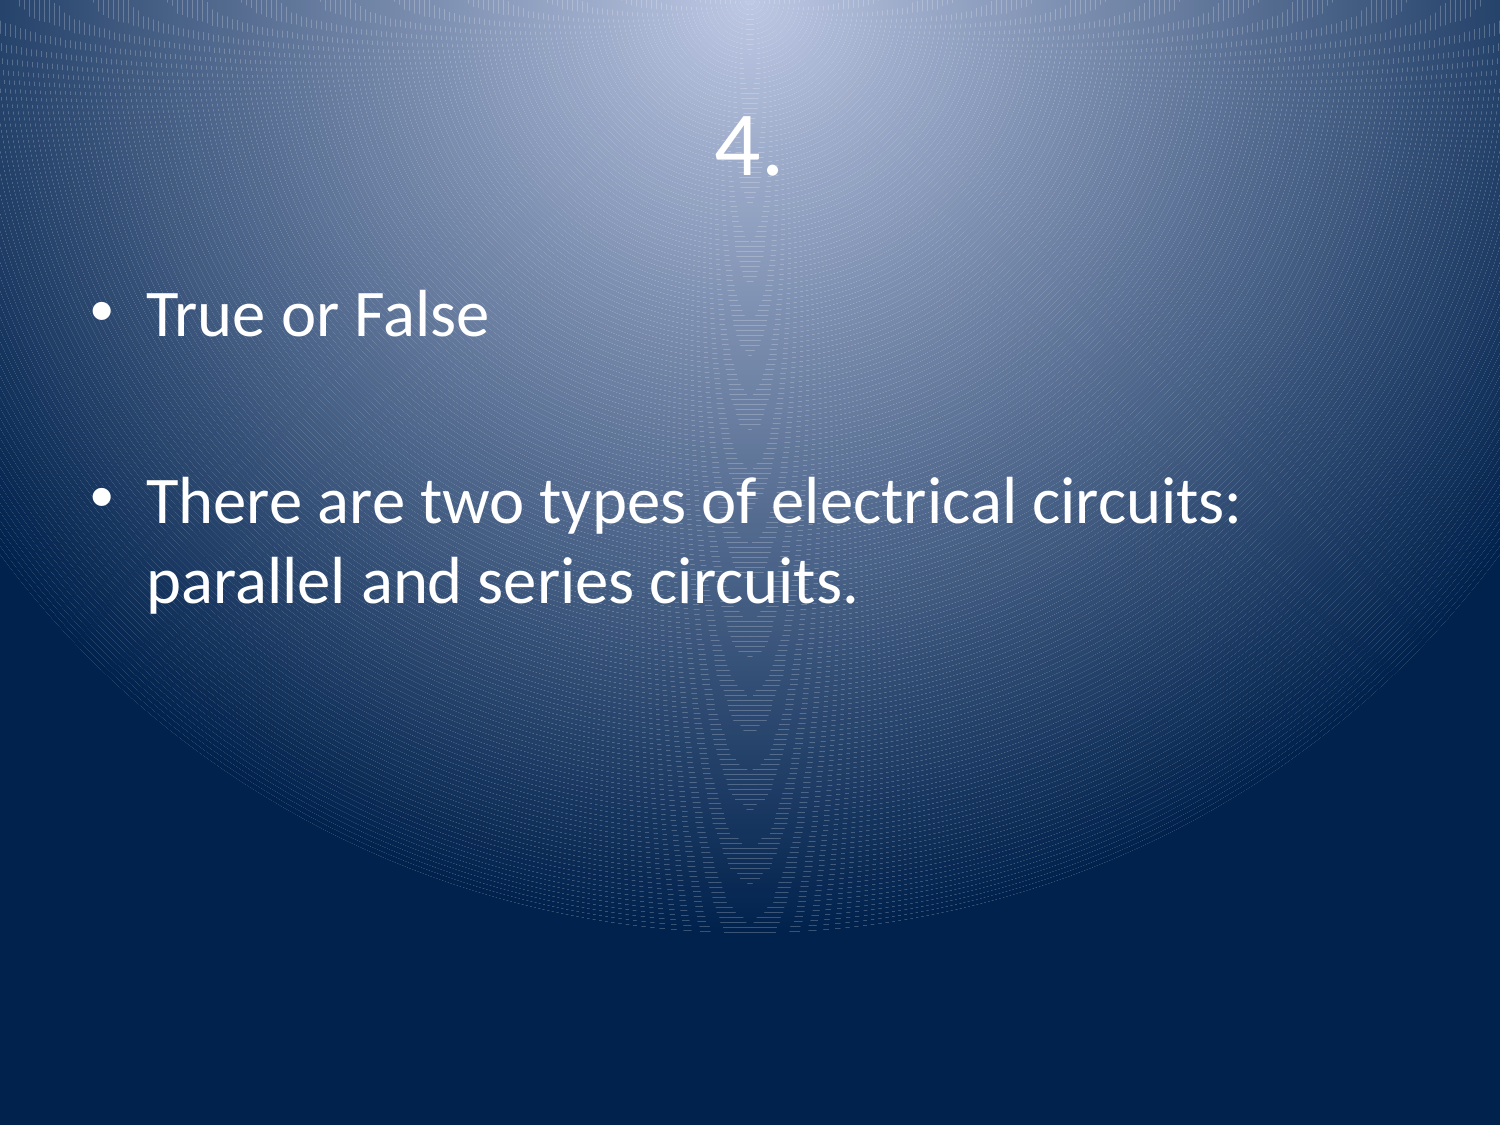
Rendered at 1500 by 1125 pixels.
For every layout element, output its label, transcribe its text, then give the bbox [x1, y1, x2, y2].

list True or False There are two types of electrical circuits: parallel and series circuits. [75, 262, 1425, 1005]
title 4. [75, 45, 1425, 233]
